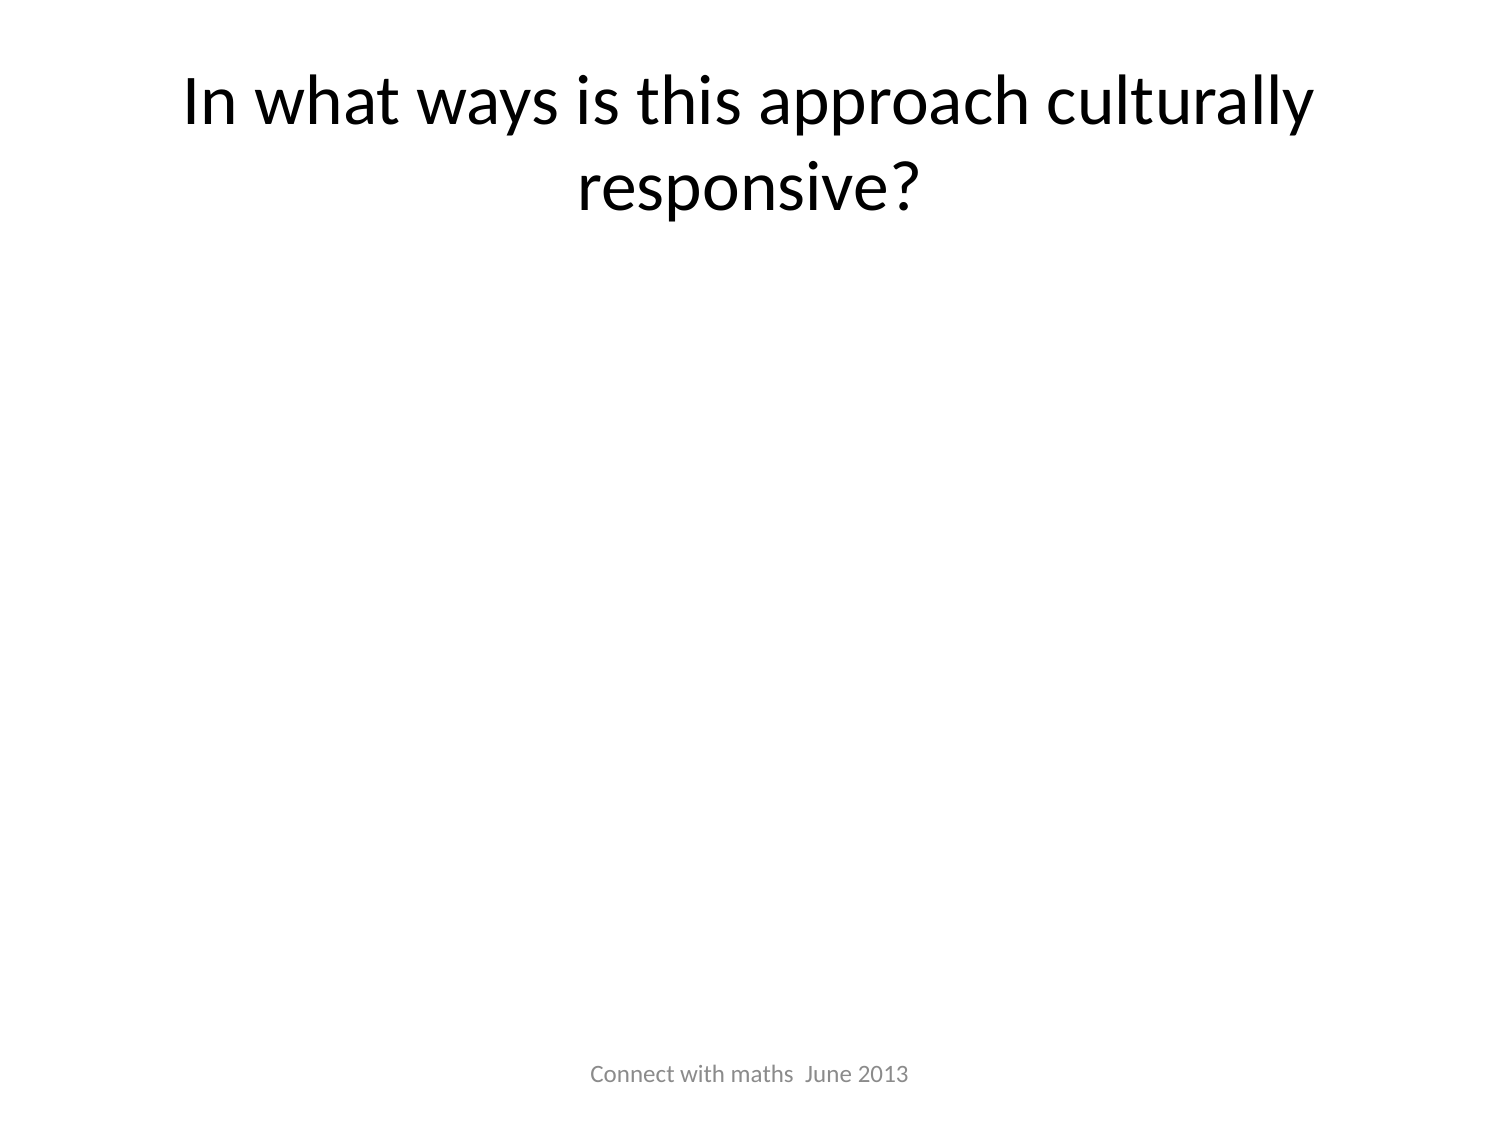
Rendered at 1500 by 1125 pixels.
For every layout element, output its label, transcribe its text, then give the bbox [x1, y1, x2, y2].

footer Connect with maths June 2013 [512, 1042, 988, 1103]
title In what ways is this approach culturally responsive? [75, 45, 1425, 233]
